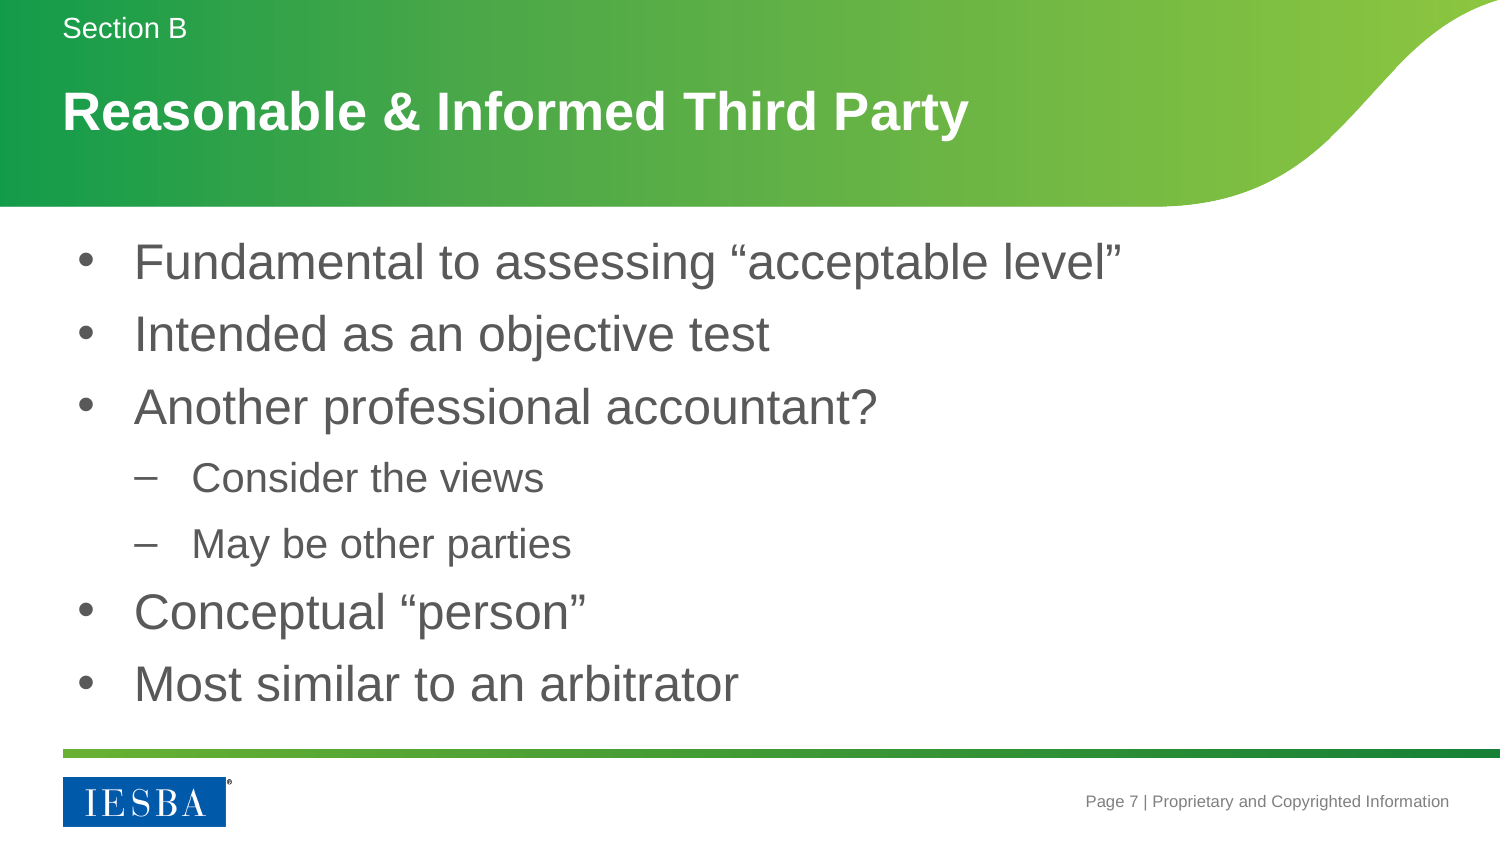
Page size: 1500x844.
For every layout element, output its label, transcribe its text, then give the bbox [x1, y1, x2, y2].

picture [0, 0, 1500, 207]
title Reasonable & Informed Third Party [62, 75, 1350, 142]
subtitle Section B [62, 9, 500, 38]
list Fundamental to assessing “acceptable level” Intended as an objective test Another professional accountant? Consider the views May be other parties Conceptual “person” Most similar to an arbitrator [62, 221, 1388, 725]
picture [63, 777, 232, 827]
